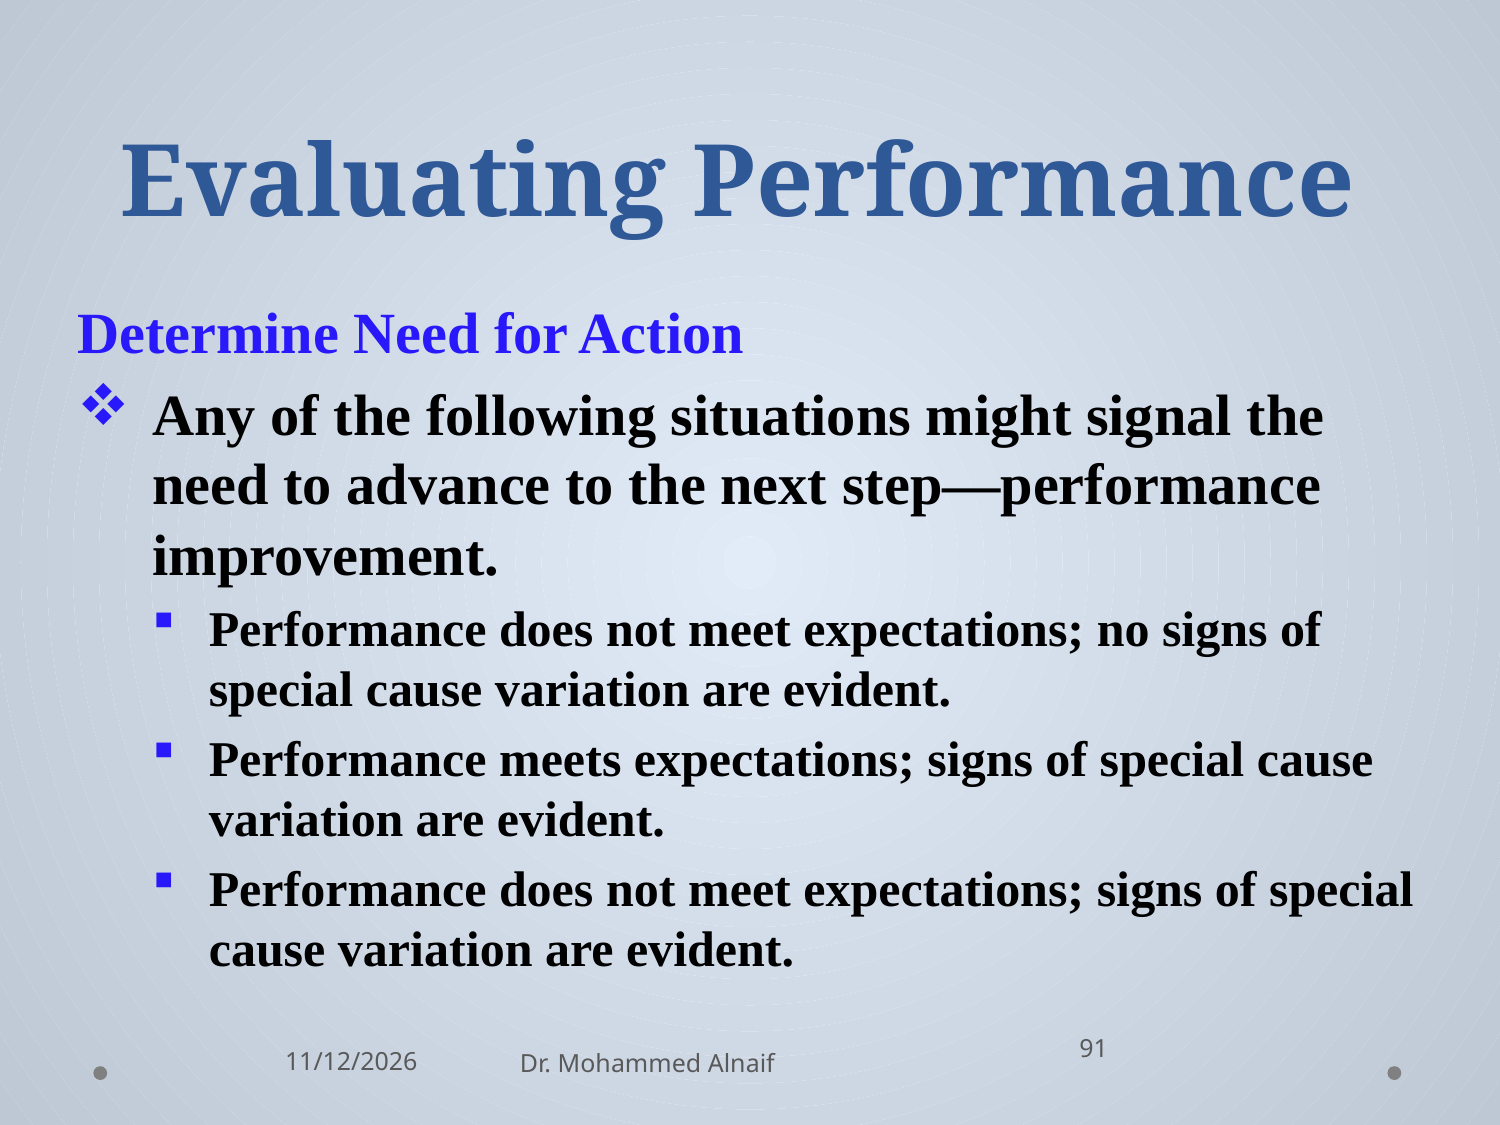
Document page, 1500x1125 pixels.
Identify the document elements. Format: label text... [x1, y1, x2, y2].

slide_number 91 [1074, 1012, 1425, 1088]
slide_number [75, 1025, 425, 1100]
title Evaluating Performance [100, 78, 1376, 244]
footer Dr. Mohammed Alnaif [512, 1025, 988, 1100]
subtitle Determine Need for Action Any of the following situations might signal the need to advance to the next step—performance improvement. Performance does not meet expectations; no signs of special cause variation are evident. Performance meets expectations; signs of special cause variation are evident. Performance does not meet expectations; signs of special cause variation are evident. [62, 287, 1438, 1013]
